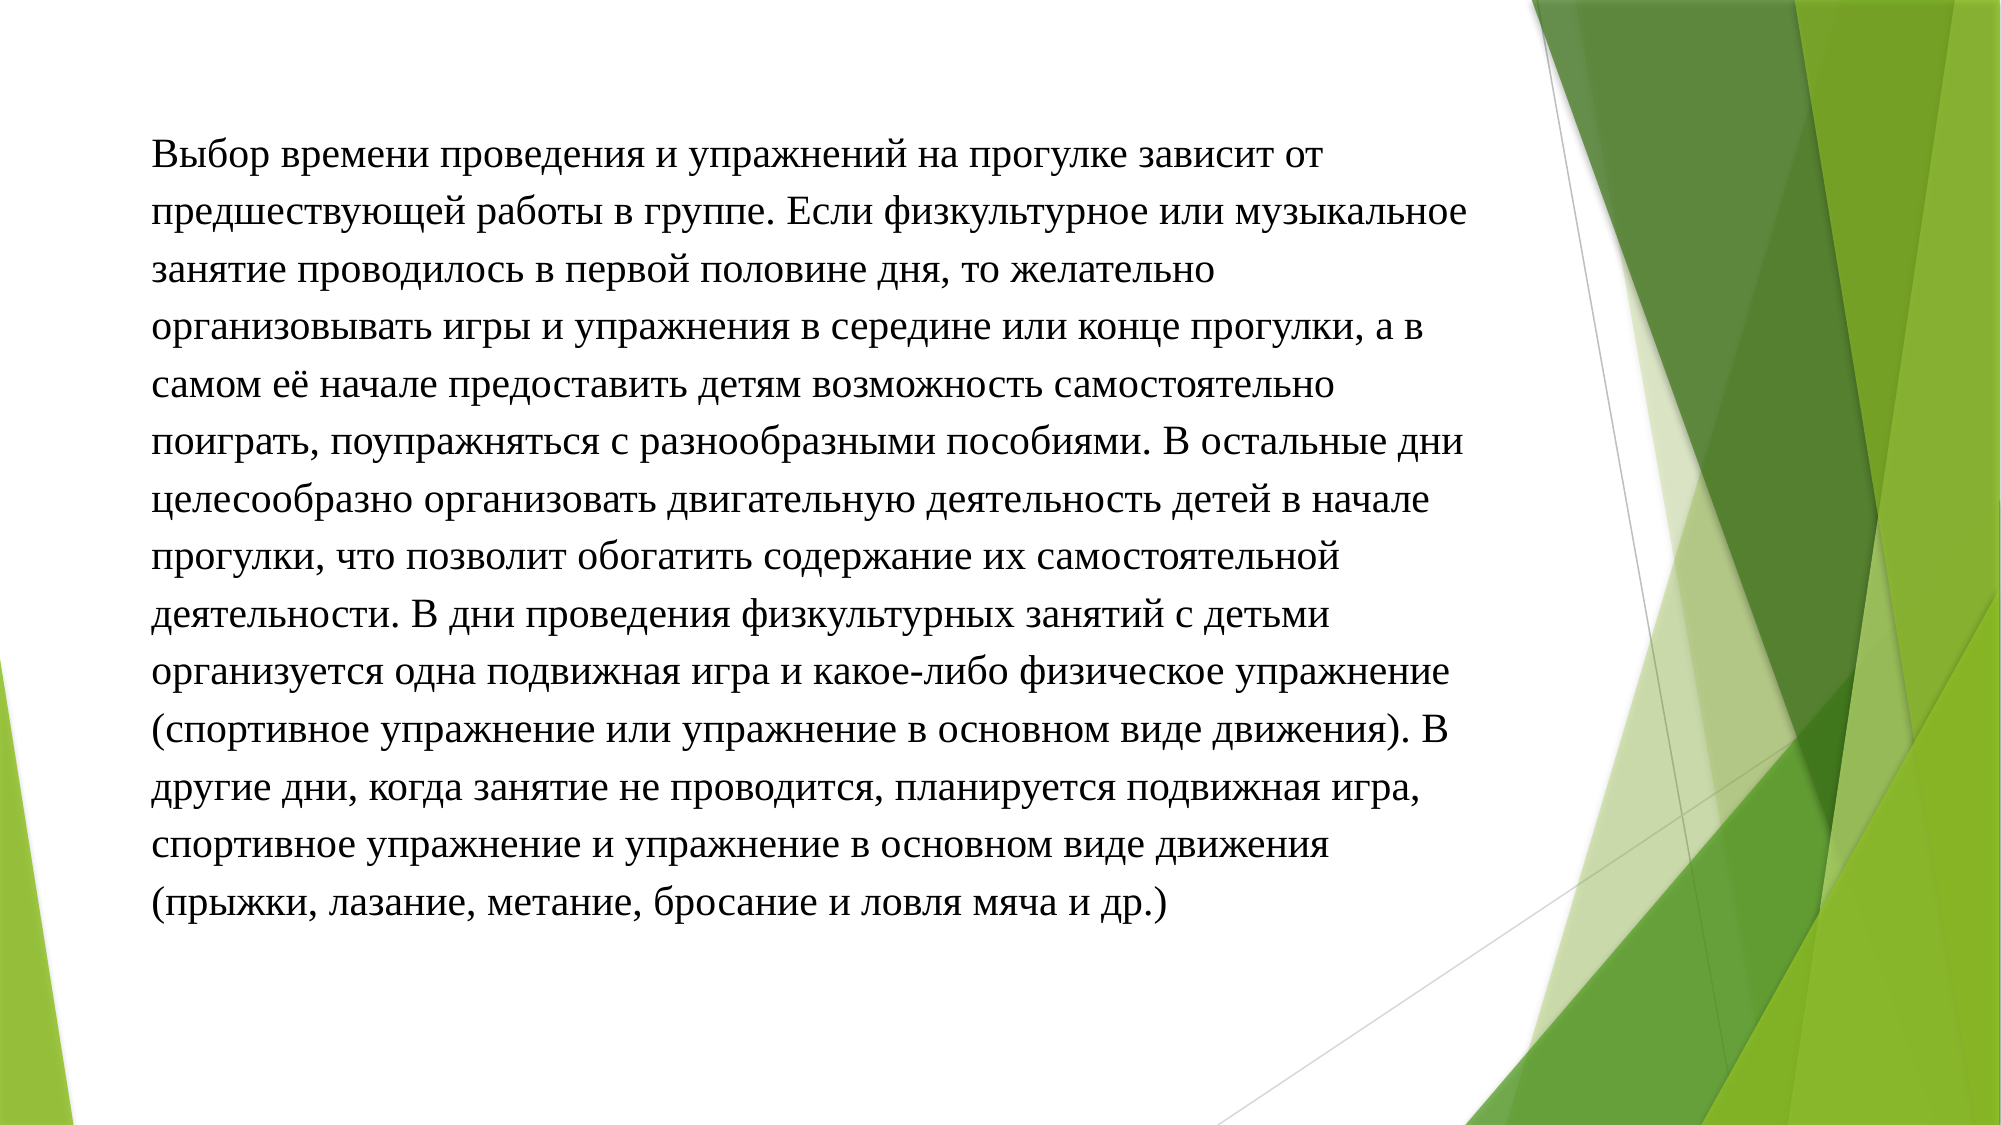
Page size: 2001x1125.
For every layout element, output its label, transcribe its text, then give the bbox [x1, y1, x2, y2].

text_box Выбор времени проведения и упражнений на прогулке зависит от предшествующей работы в группе. Если физкультурное или музыкальное занятие проводилось в первой половине дня, то желательно организовывать игры и упражнения в середине или конце прогулки, а в самом её начале предоставить детям возможность самостоятельно поиграть, поупражняться с разнообразными пособиями. В остальные дни целесообразно организовать двигательную деятельность детей в начале прогулки, что позволит обогатить содержание их самостоятельной деятельности. В дни проведения физкультурных занятий с детьми организуется одна подвижная игра и какое-либо физическое упражнение (спортивное упражнение или упражнение в основном виде движения). В другие дни, когда занятие не проводится, планируется подвижная игра, спортивное упражнение и упражнение в основном виде движения (прыжки, лазание, метание, бросание и ловля мяча и др.) [136, 110, 1500, 931]
